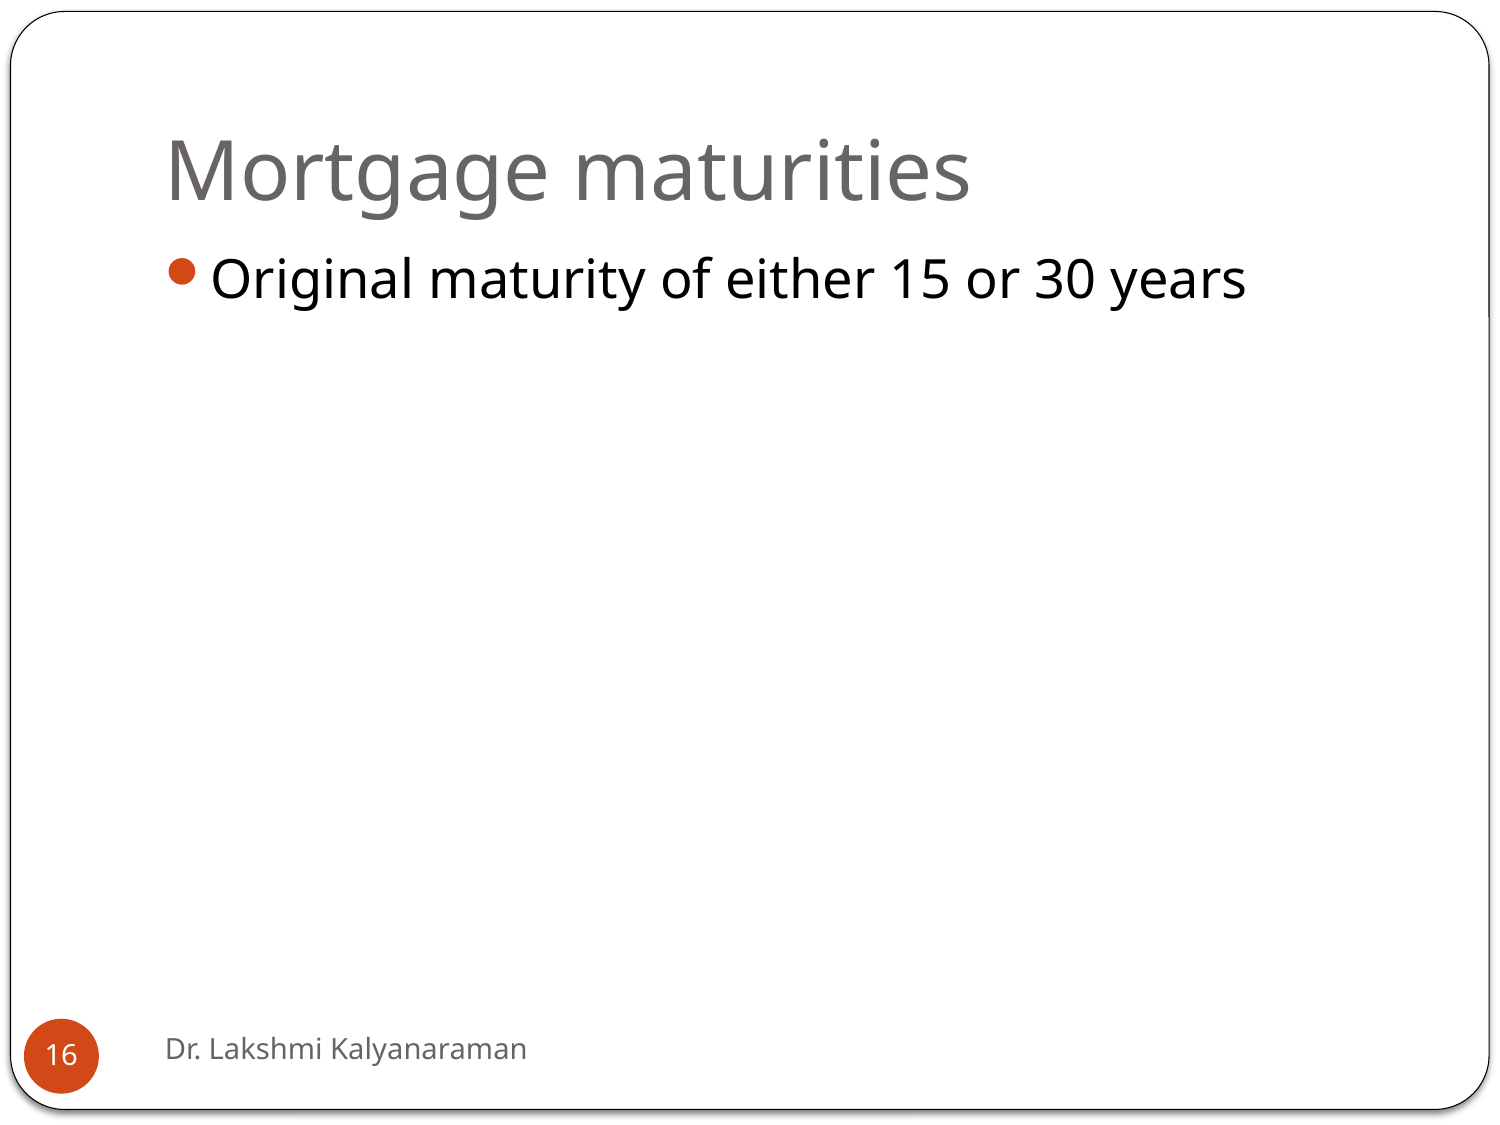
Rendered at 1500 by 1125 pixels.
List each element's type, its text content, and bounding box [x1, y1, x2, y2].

title Mortgage maturities [150, 45, 1425, 233]
list Original maturity of either 15 or 30 years [150, 237, 1425, 988]
slide_number 16 [23, 1018, 99, 1094]
footer Dr. Lakshmi Kalyanaraman [150, 1012, 800, 1088]
